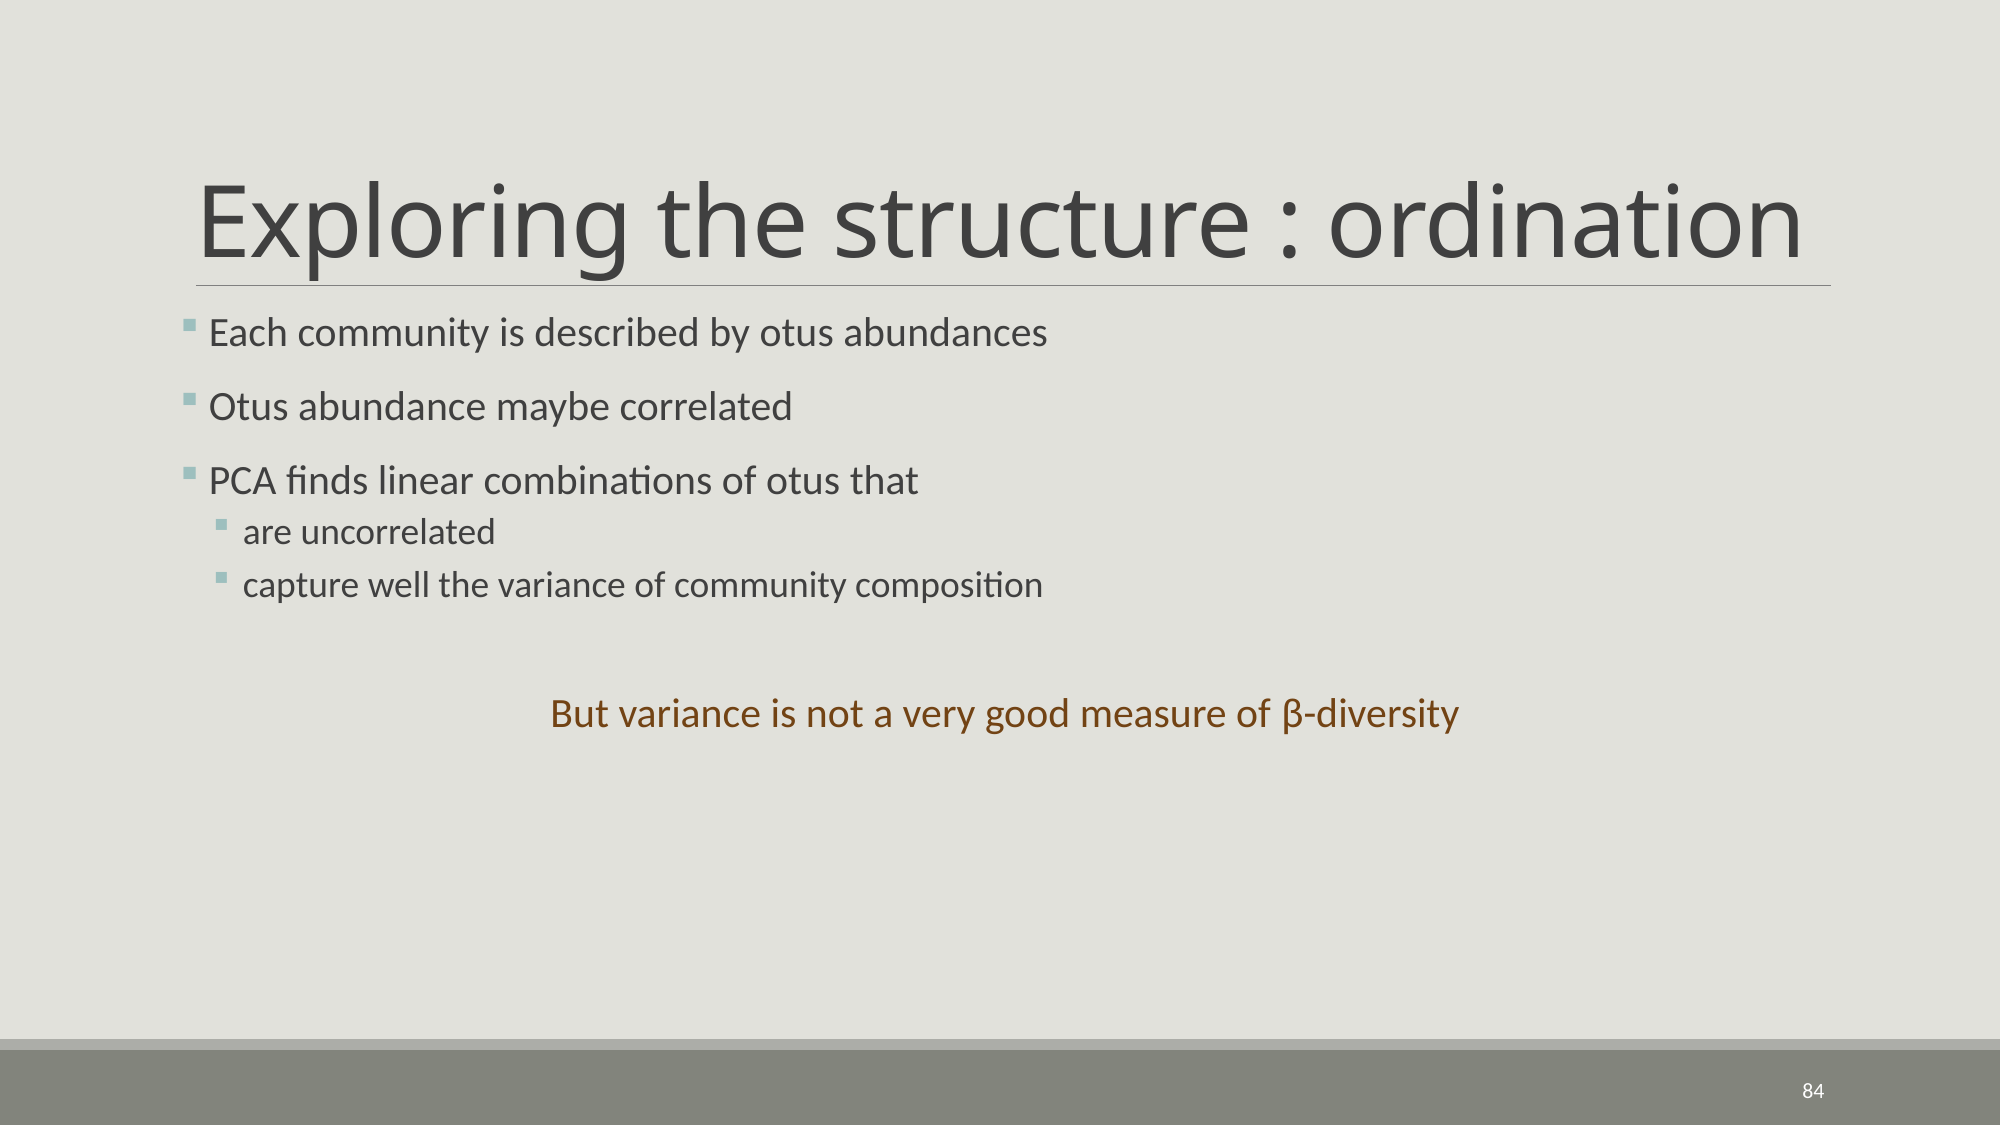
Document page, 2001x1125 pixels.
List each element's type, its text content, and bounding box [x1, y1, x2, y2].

title Exploring the structure : ordination [180, 47, 1830, 285]
slide_number 84 [1624, 1059, 1840, 1120]
list Each community is described by otus abundances Otus abundance maybe correlated PCA finds linear combinations of otus that are uncorrelated capture well the variance of community composition But variance is not a very good measure of β-diversity [180, 302, 1830, 963]
